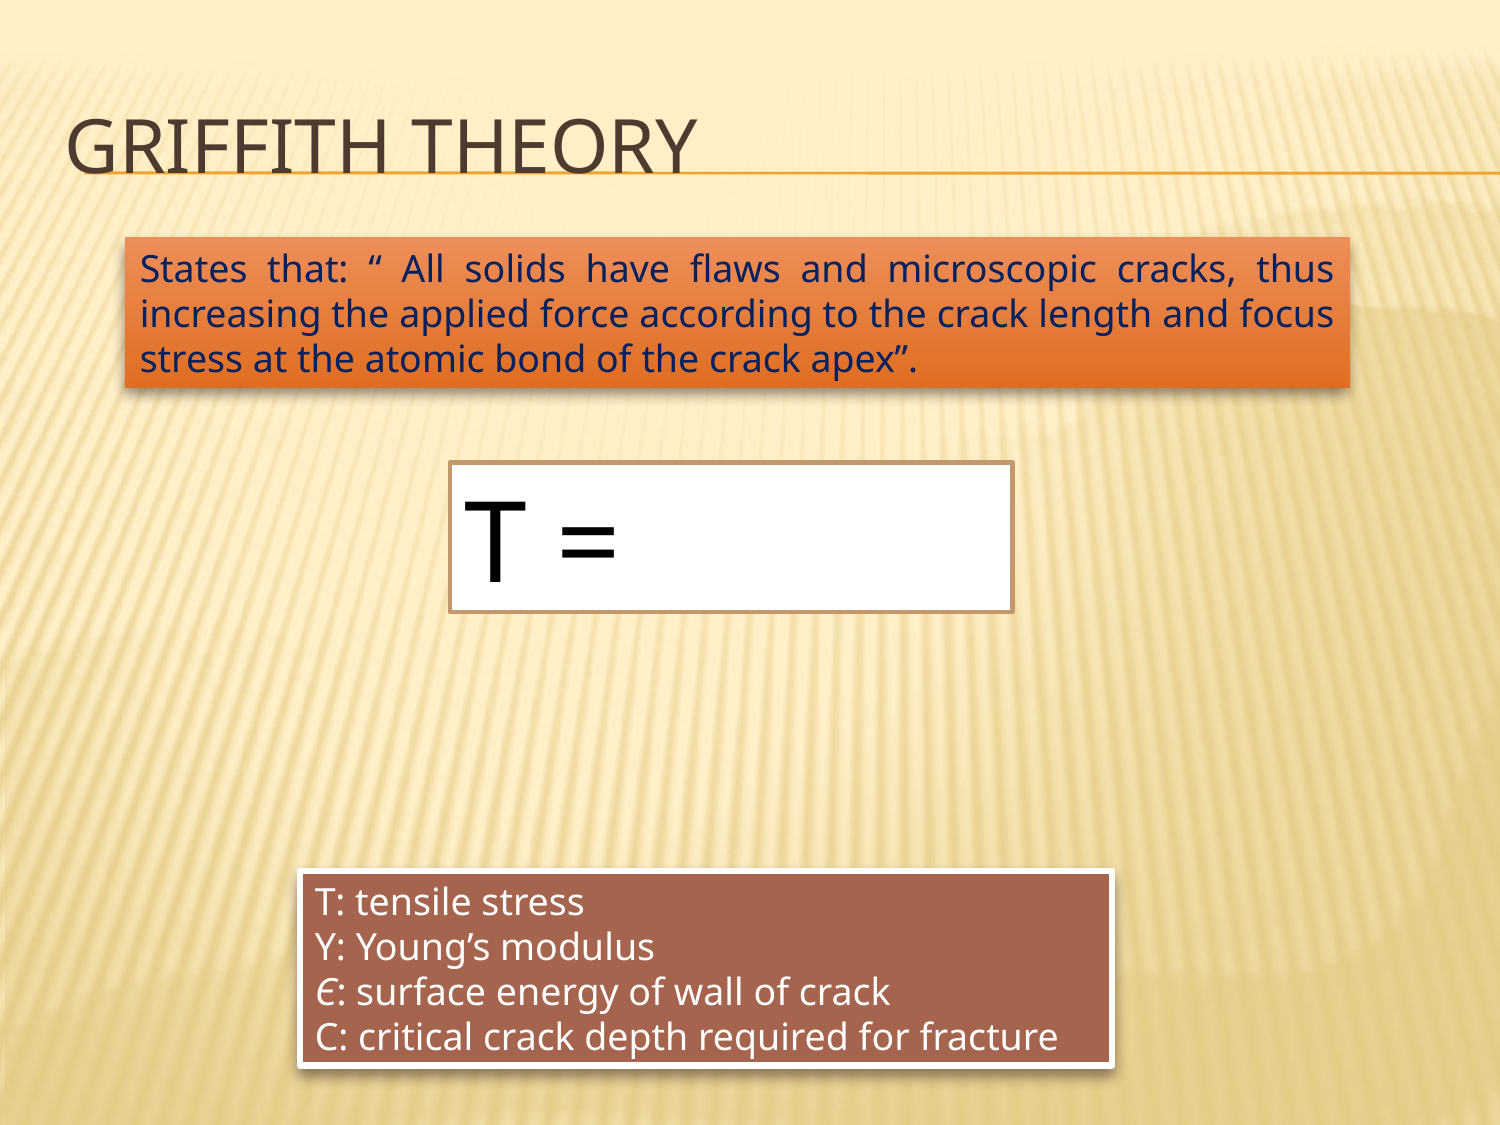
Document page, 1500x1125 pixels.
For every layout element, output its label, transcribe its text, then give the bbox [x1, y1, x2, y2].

text_box T: tensile stress Y: Young’s modulus Є: surface energy of wall of crack C: critical crack depth required for fracture [297, 868, 1115, 1069]
title Griffith Theory [50, 75, 1475, 213]
text_box States that: “ All solids have flaws and microscopic cracks, thus increasing the applied force according to the crack length and focus stress at the atomic bond of the crack apex”. [125, 237, 1350, 388]
